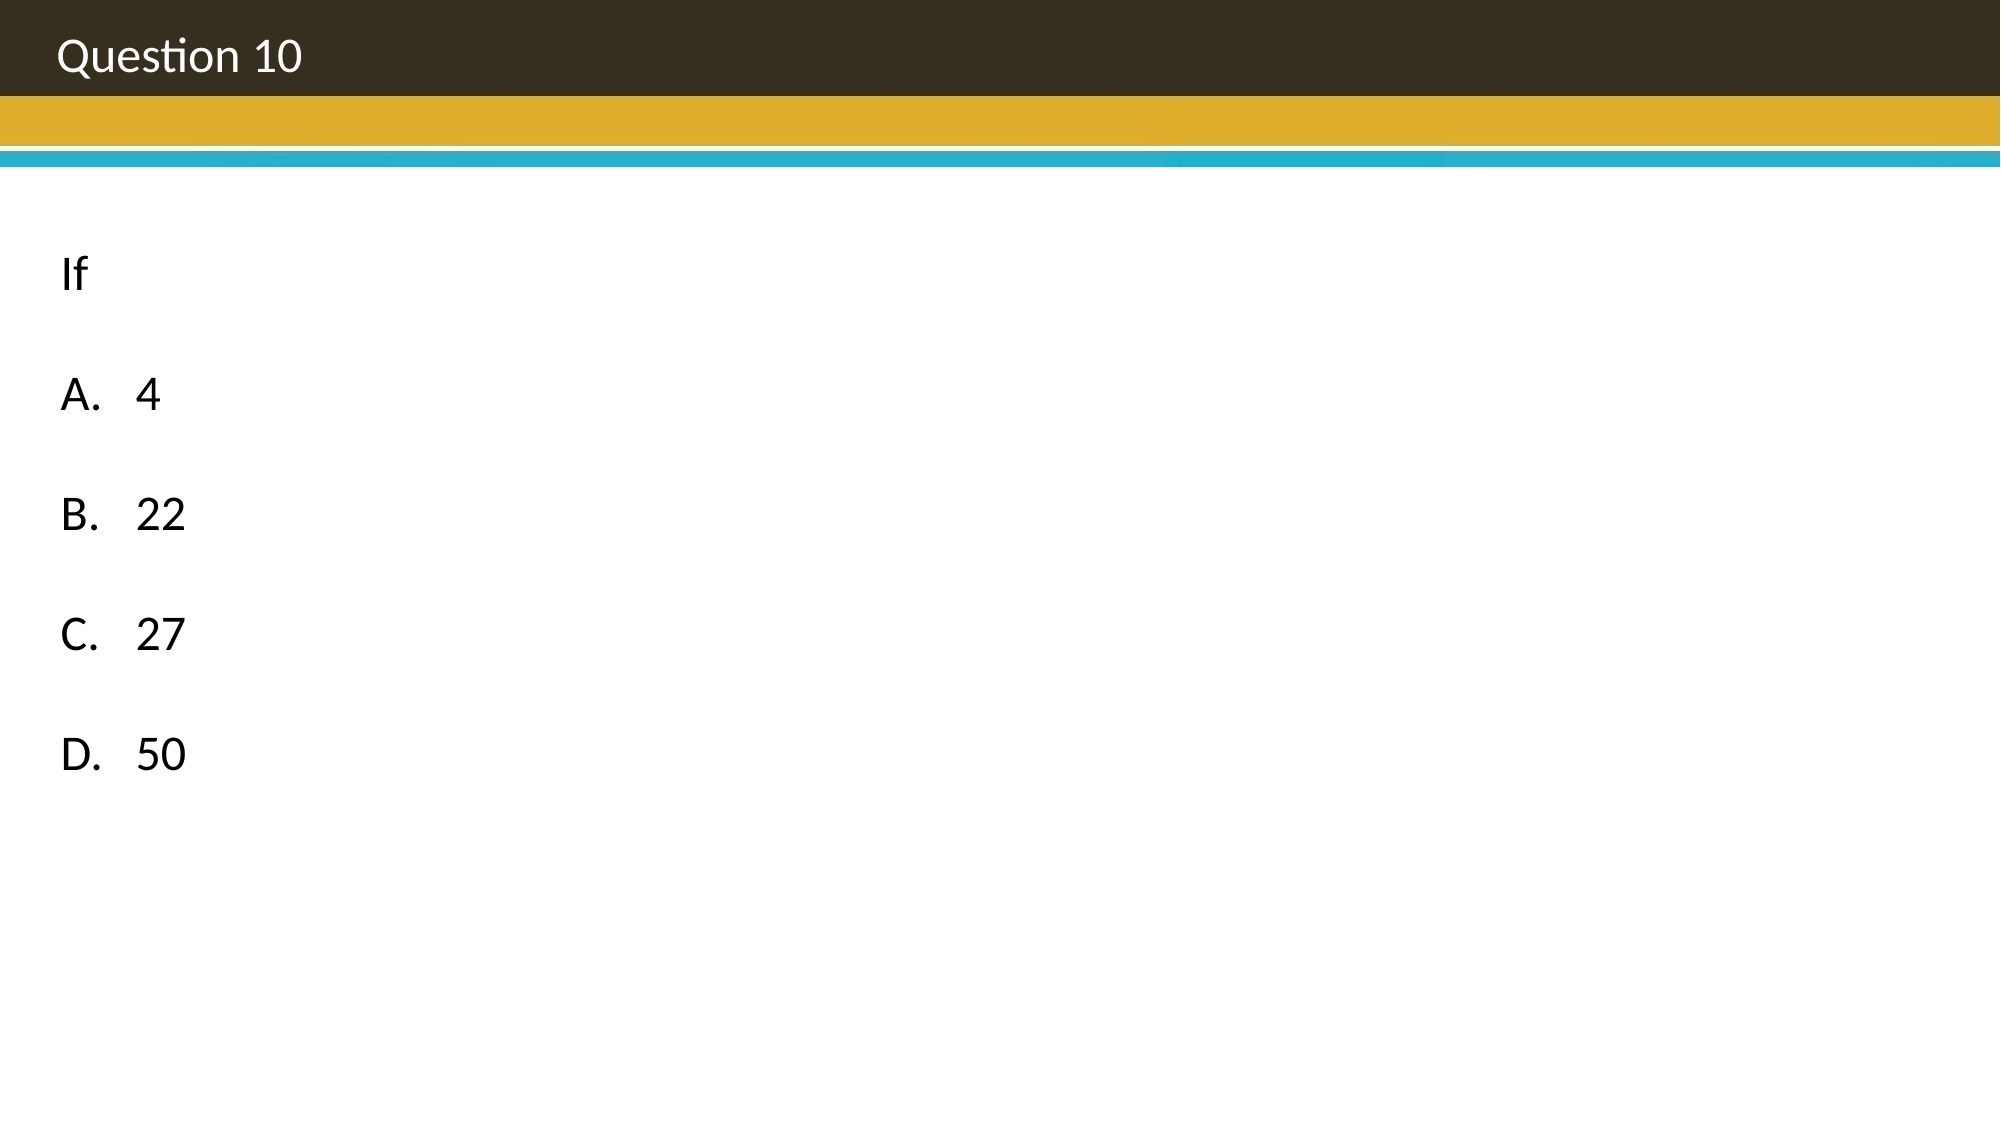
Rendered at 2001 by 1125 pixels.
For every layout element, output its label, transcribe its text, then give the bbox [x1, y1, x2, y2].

text_box Question 10 [41, 14, 318, 90]
picture [0, 0, 2000, 167]
